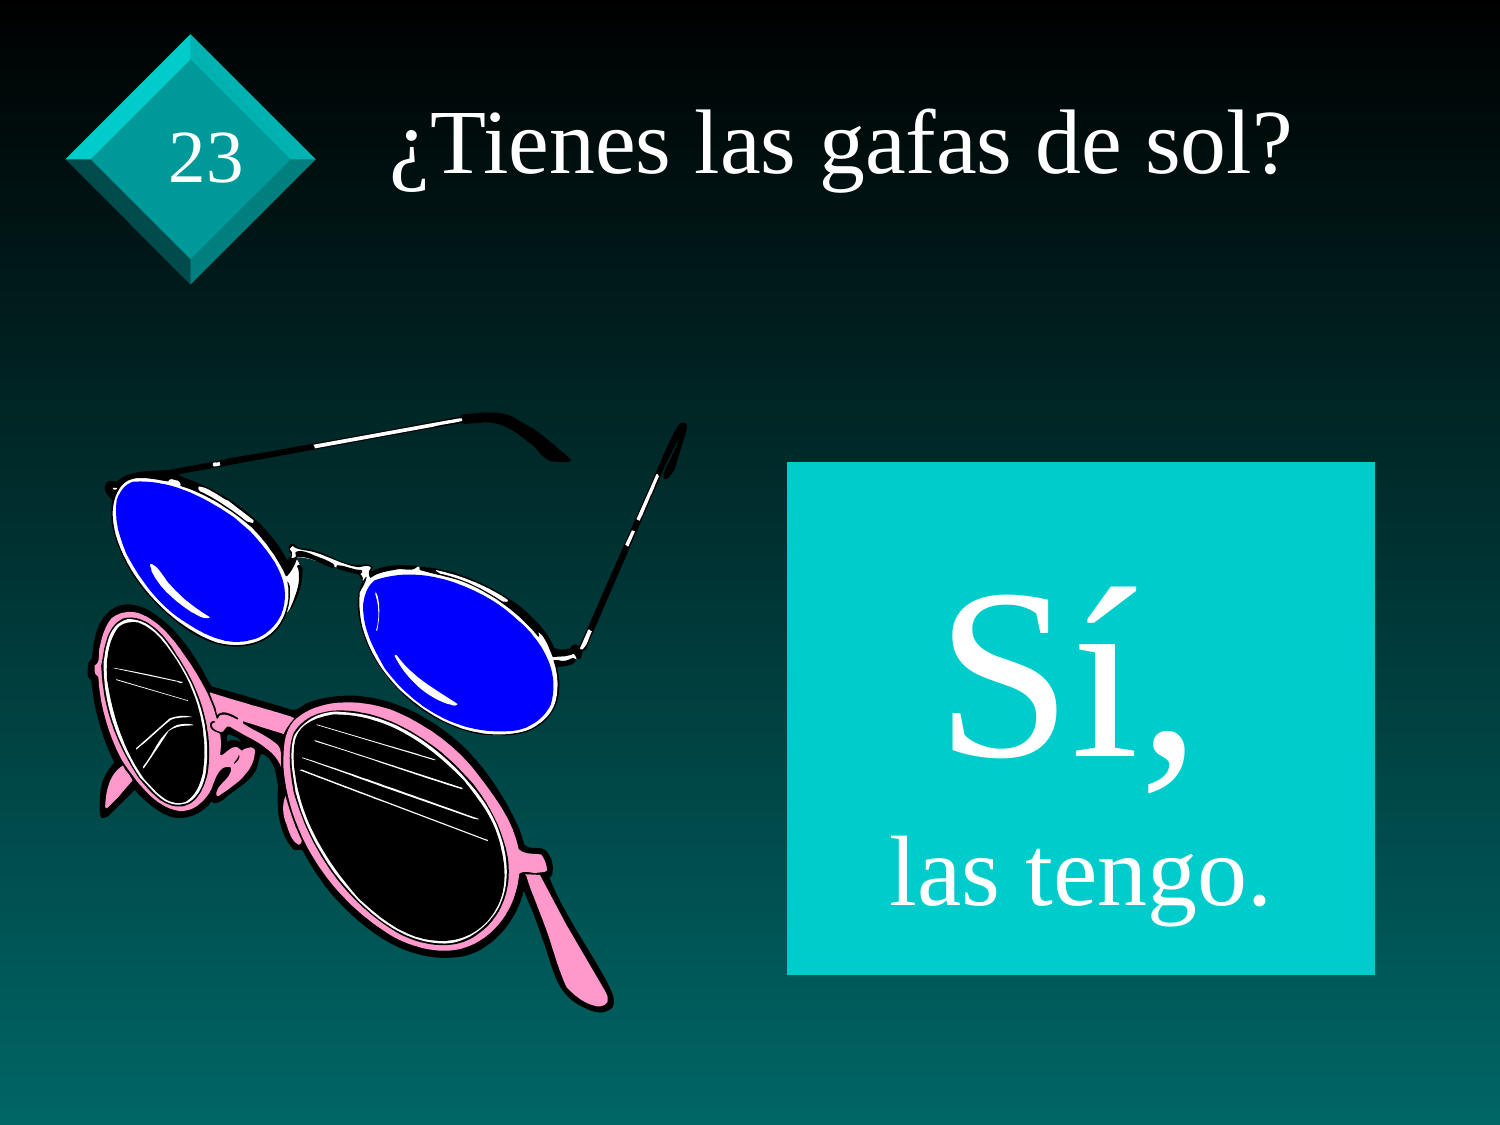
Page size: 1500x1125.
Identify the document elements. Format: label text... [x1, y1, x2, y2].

text_box Sí, las tengo. [787, 462, 1375, 975]
text_box [1212, 99, 1388, 250]
text_box 23 [137, 99, 275, 205]
picture [87, 412, 688, 1013]
text_box ¿Tienes las gafas de sol? [374, 74, 1438, 200]
